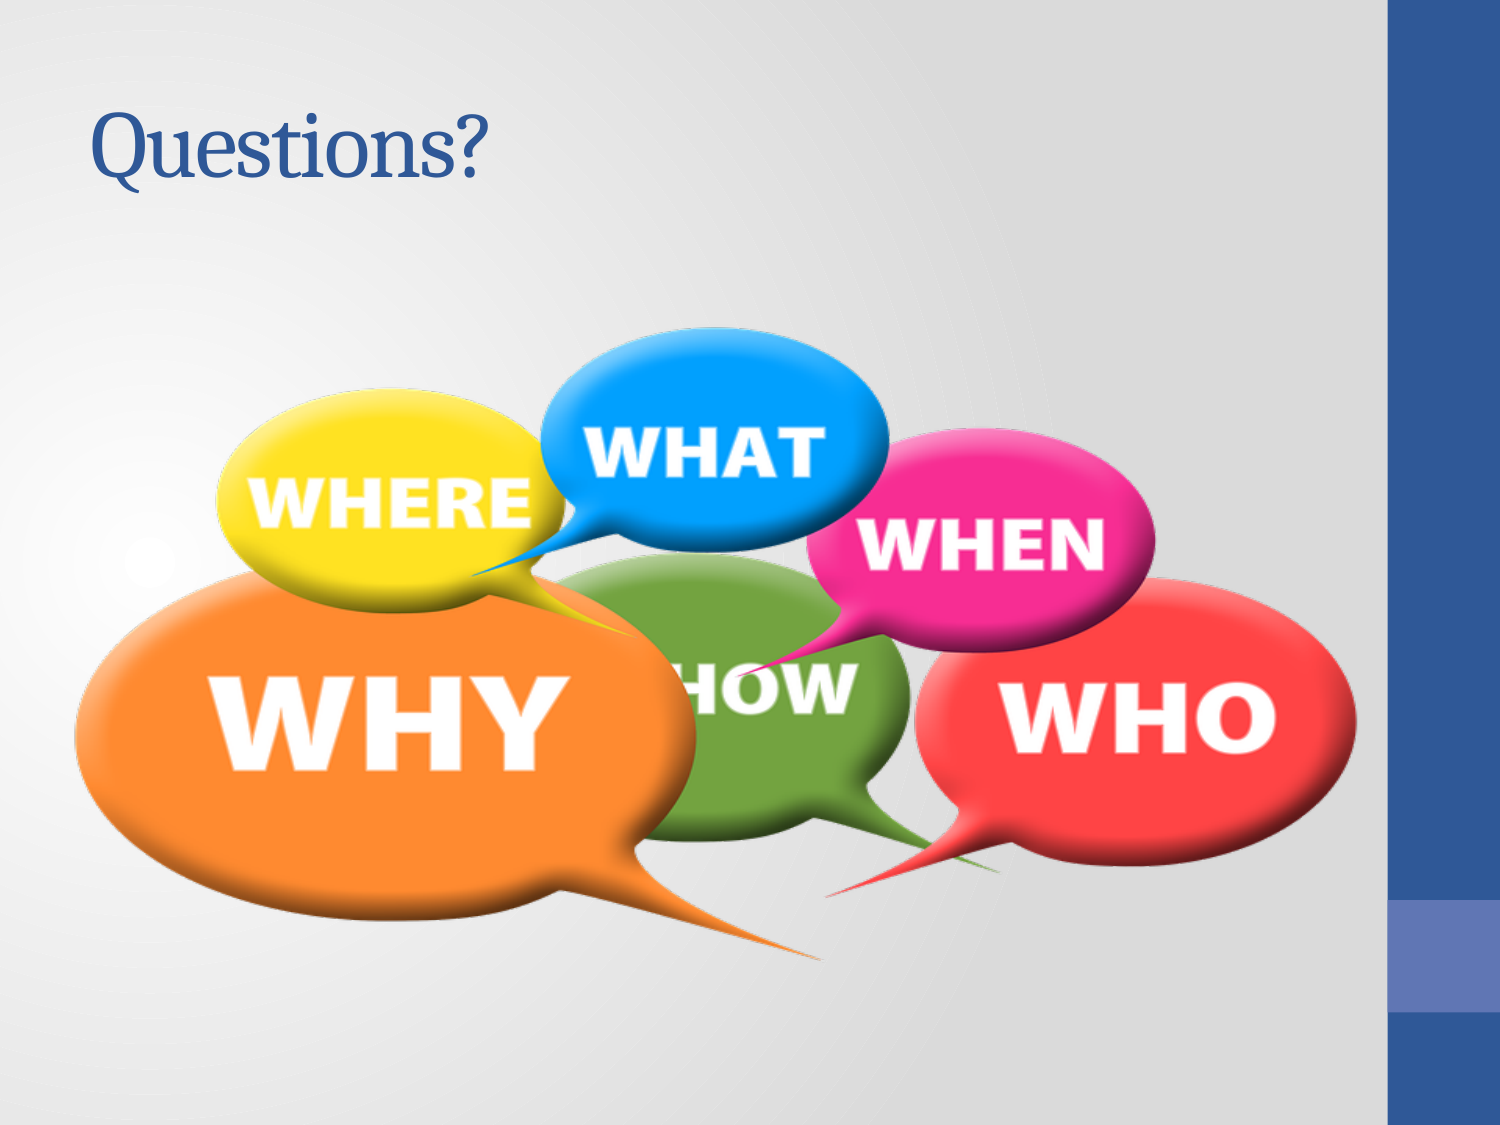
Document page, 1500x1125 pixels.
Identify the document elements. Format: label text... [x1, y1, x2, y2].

picture [0, 211, 1463, 1101]
title Questions? [75, 45, 1325, 203]
